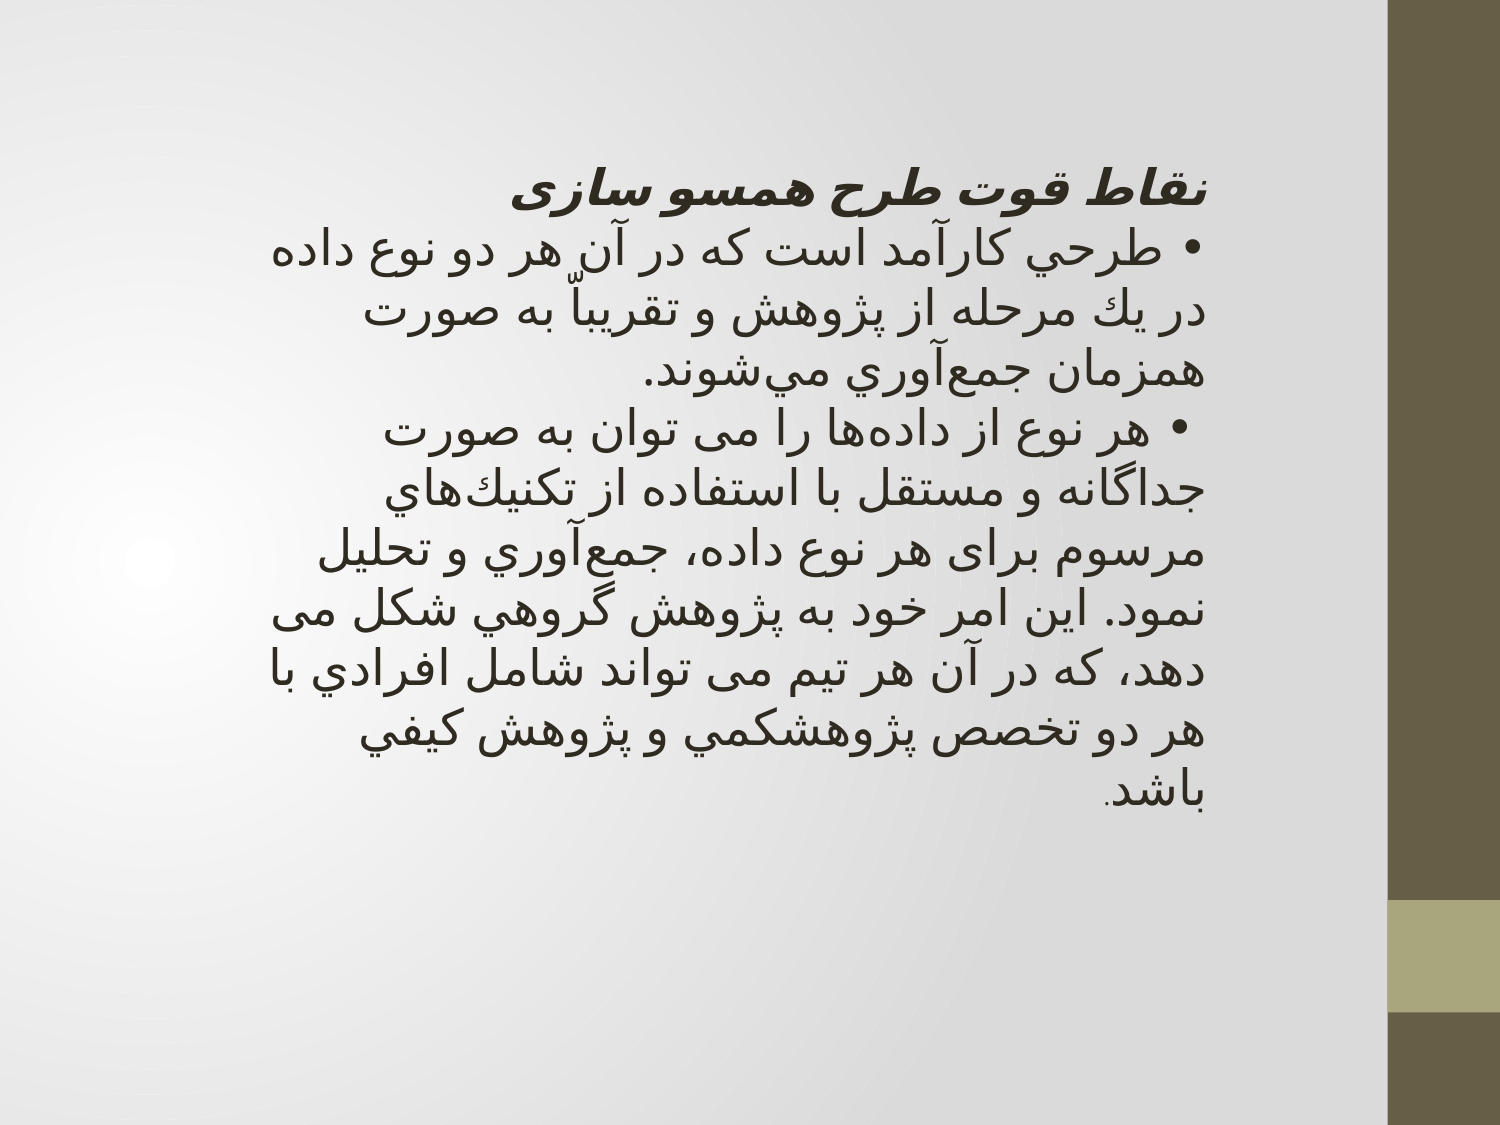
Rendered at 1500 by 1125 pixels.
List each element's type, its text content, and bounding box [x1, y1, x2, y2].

text_box نقاط قوت طرح همسو سازی • طرحي كارآمد است كه در آن هر دو نوع داده در يك مرحله از پژوهش و تقريباّ به صورت همزمان جمع‌آوري مي‌شوند. • هر نوع از داده‌ها را می توان به صورت جداگانه و مستقل با استفاده از تكنيك‌هاي مرسوم برای هر نوع داده، جمع‌آوري و تحليل نمود. اين امر خود به پژوهش گروهي شکل می دهد، كه در آن هر تيم می تواند شامل افرادي با هر دو تخصص پژوهش­كمي و پژوهش كيفي باشد. [230, 148, 1223, 823]
